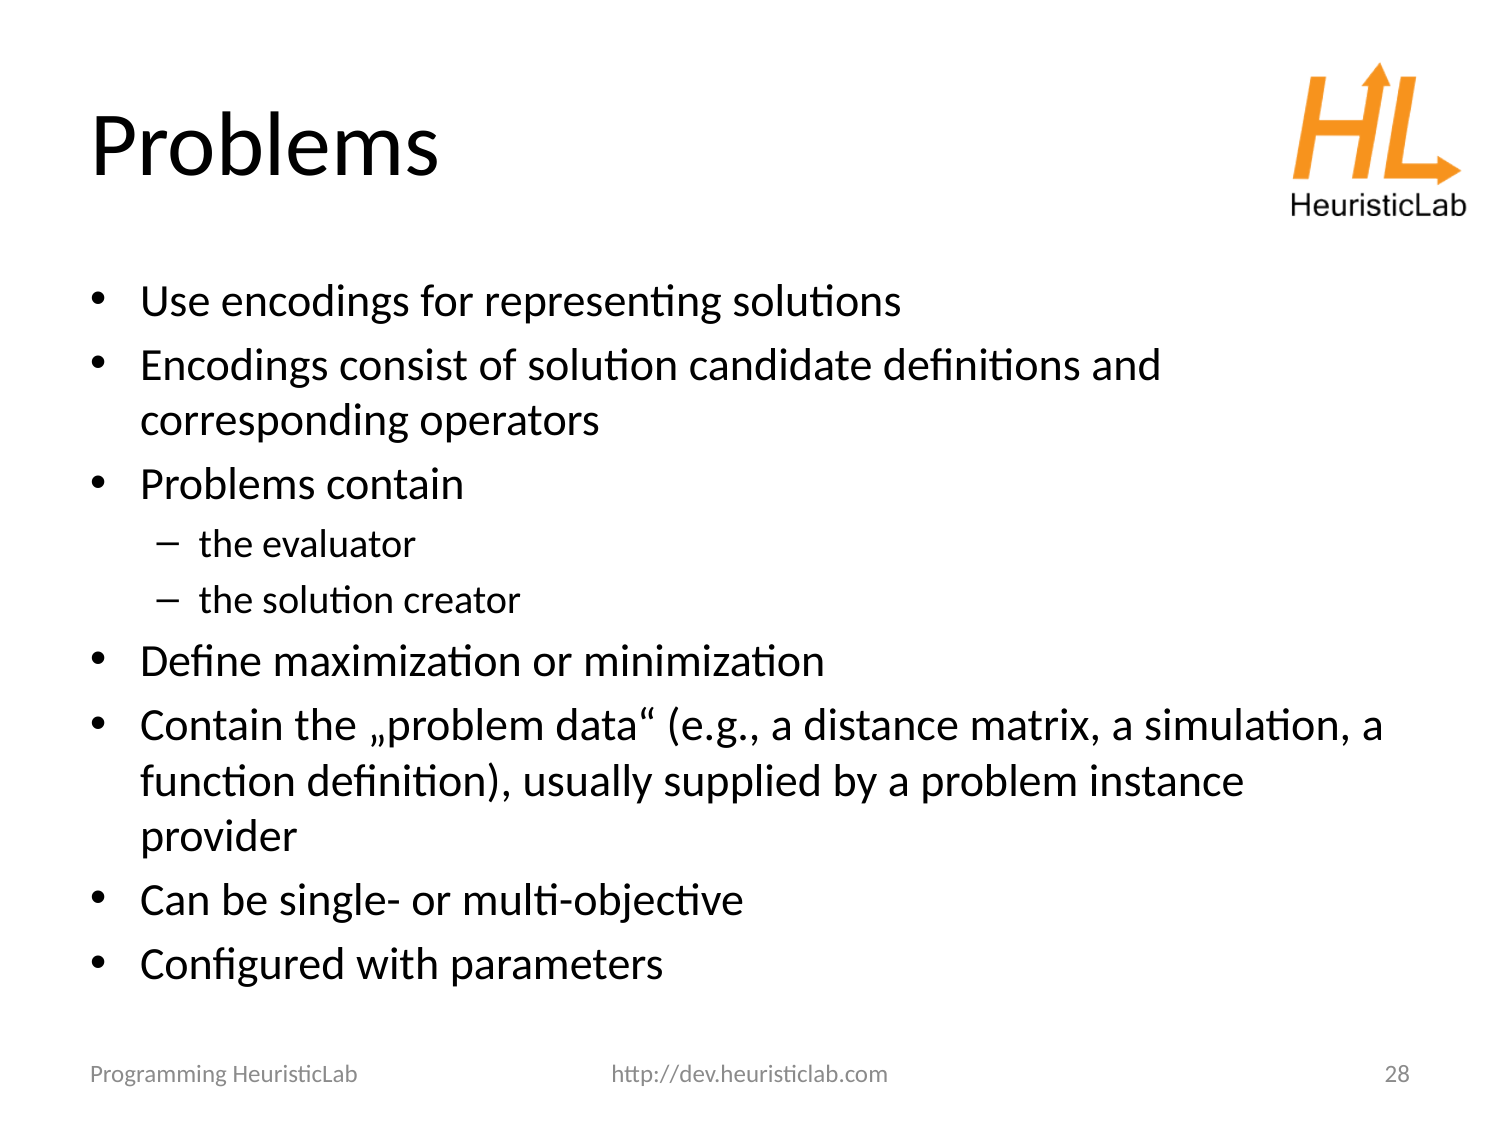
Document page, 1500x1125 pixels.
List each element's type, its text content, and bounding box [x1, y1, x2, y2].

slide_number 28 [1074, 1042, 1425, 1103]
title Problems [75, 45, 1282, 233]
list Use encodings for representing solutions Encodings consist of solution candidate definitions and corresponding operators Problems contain the evaluator the solution creator Define maximization or minimization Contain the „problem data“ (e.g., a distance matrix, a simulation, a function definition), usually supplied by a problem instance provider Can be single- or multi-objective Configured with parameters [75, 262, 1425, 1005]
picture [1281, 27, 1474, 244]
footer http://dev.heuristiclab.com [512, 1042, 988, 1103]
slide_number Programming HeuristicLab [75, 1042, 425, 1103]
